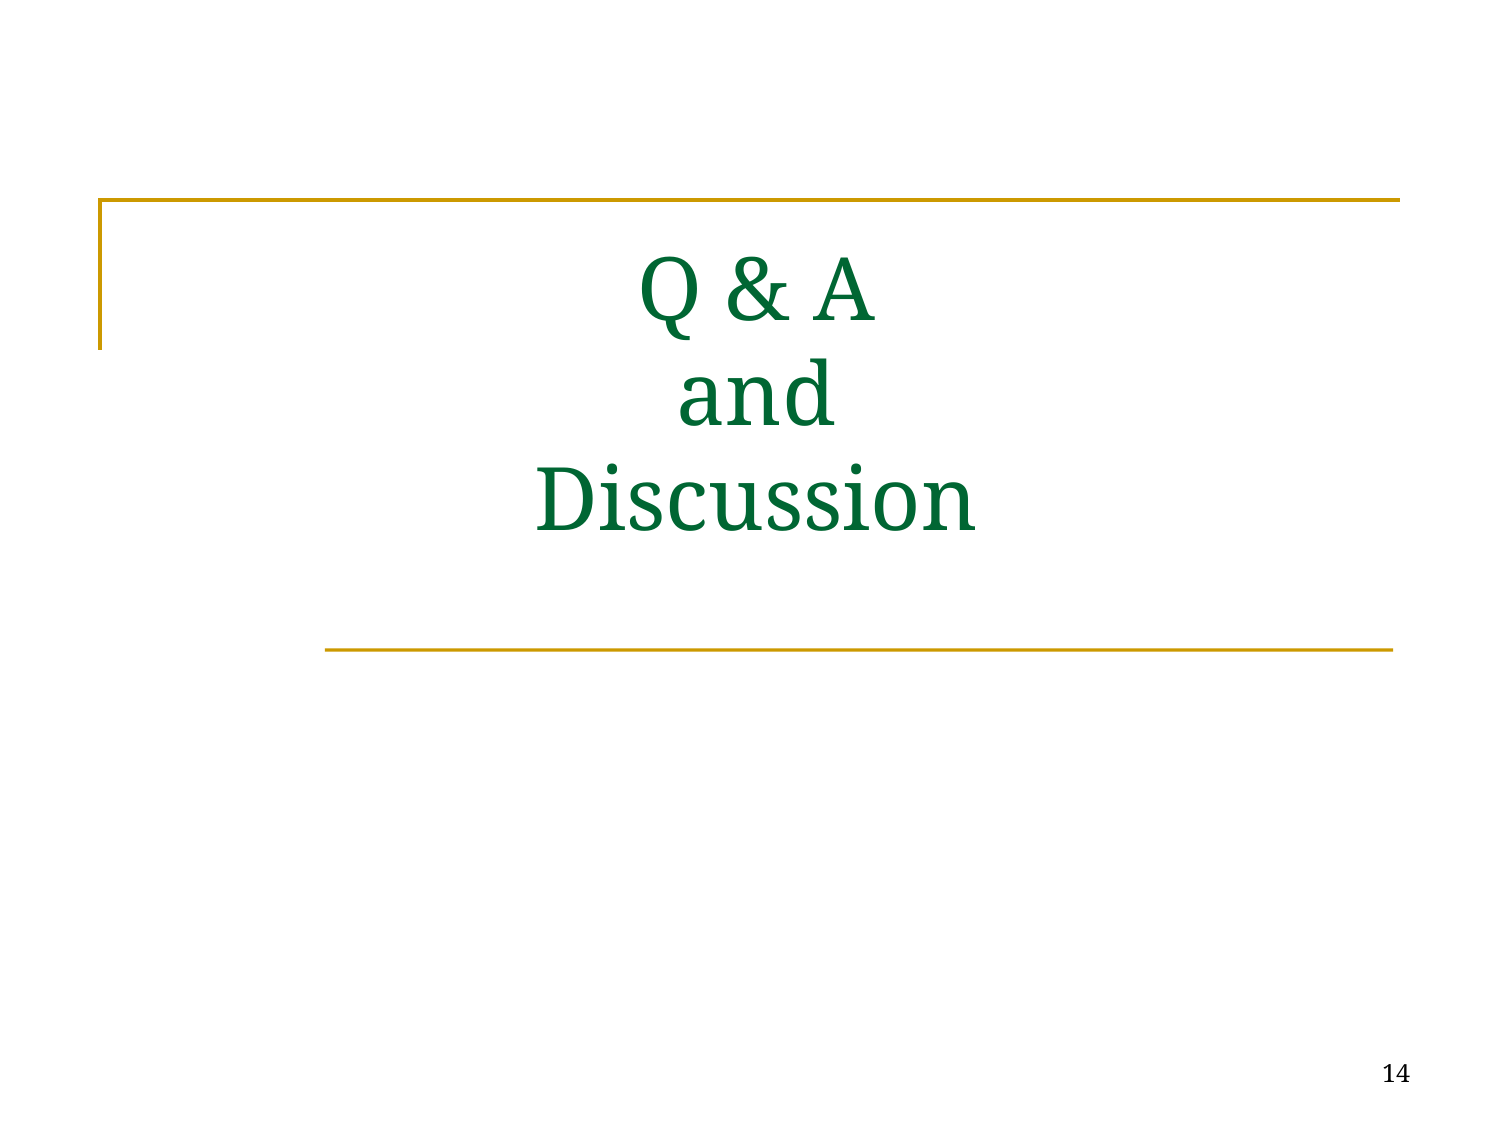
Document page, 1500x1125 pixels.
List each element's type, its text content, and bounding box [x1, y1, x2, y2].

title Q & A and Discussion [112, 224, 1401, 538]
slide_number 14 [1074, 1023, 1426, 1100]
